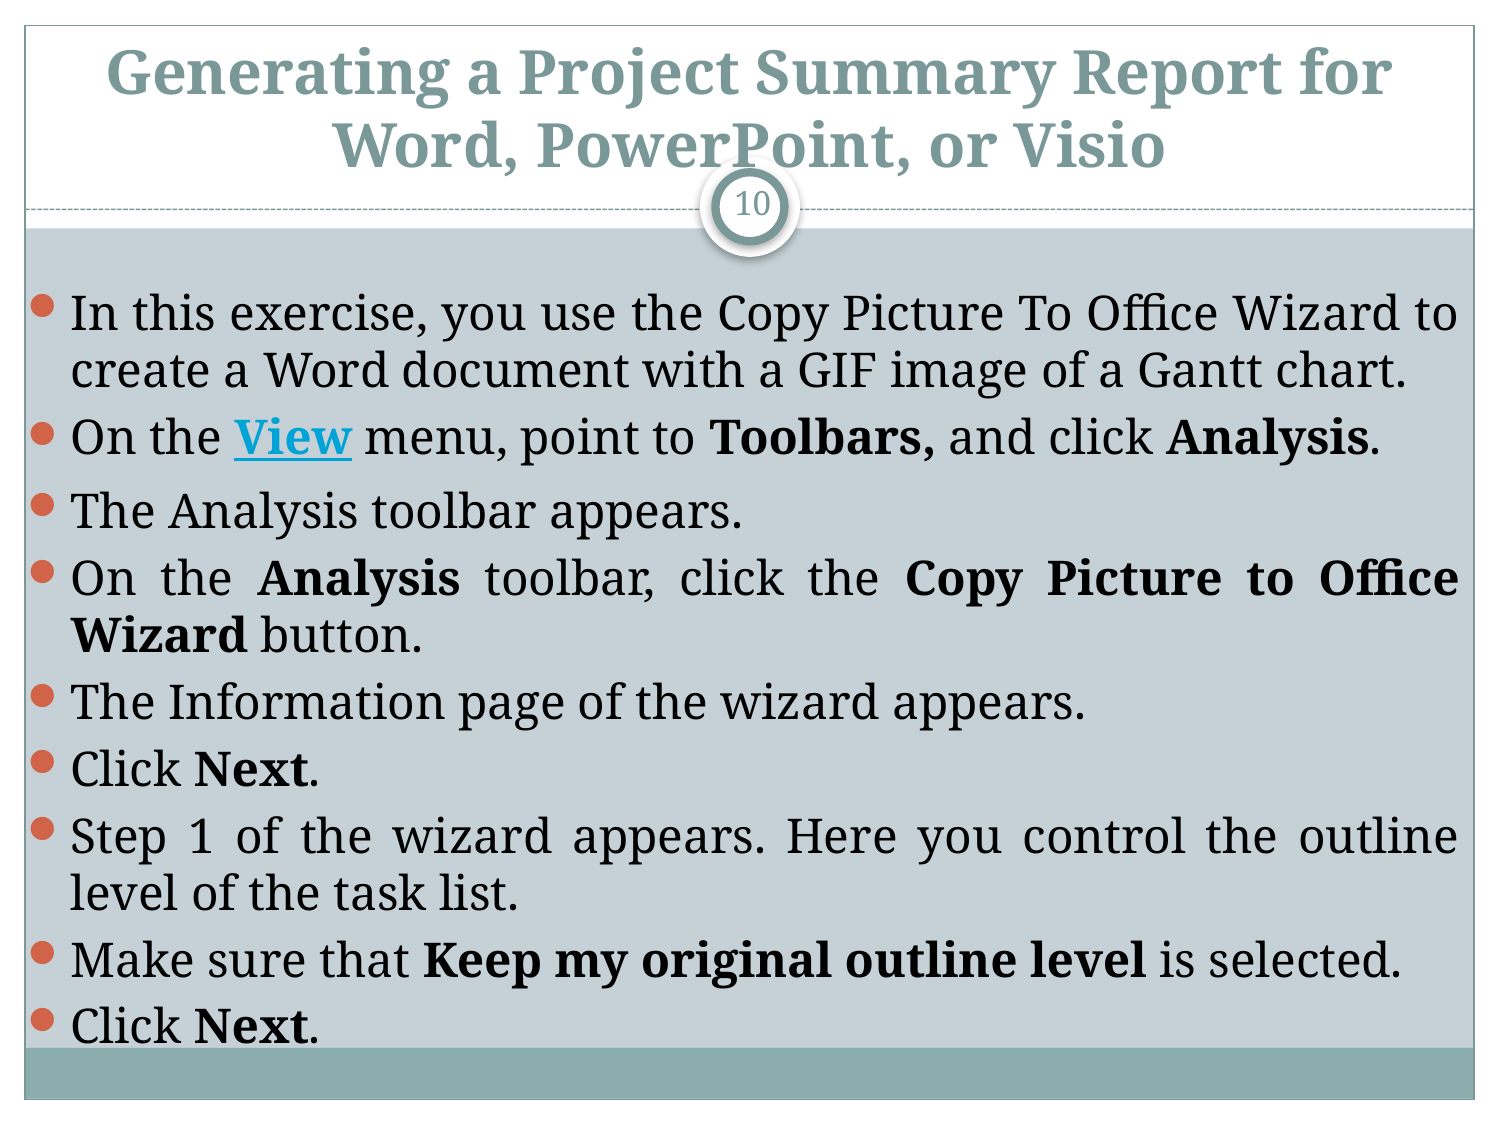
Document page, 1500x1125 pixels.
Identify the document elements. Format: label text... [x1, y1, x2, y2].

slide_number 10 [715, 168, 791, 241]
list In this exercise, you use the Copy Picture To Office Wizard to create a Word document with a GIF image of a Gantt chart. On the View menu, point to Toolbars, and click Analysis. The Analysis toolbar appears. On the Analysis toolbar, click the Copy Picture to Office Wizard button. The Information page of the wizard appears. Click Next. Step 1 of the wizard appears. Here you control the outline level of the task list. Make sure that Keep my original outline level is selected. Click Next. [12, 275, 1475, 1087]
title Generating a Project Summary Report for Word, PowerPoint, or Visio [49, 24, 1450, 188]
